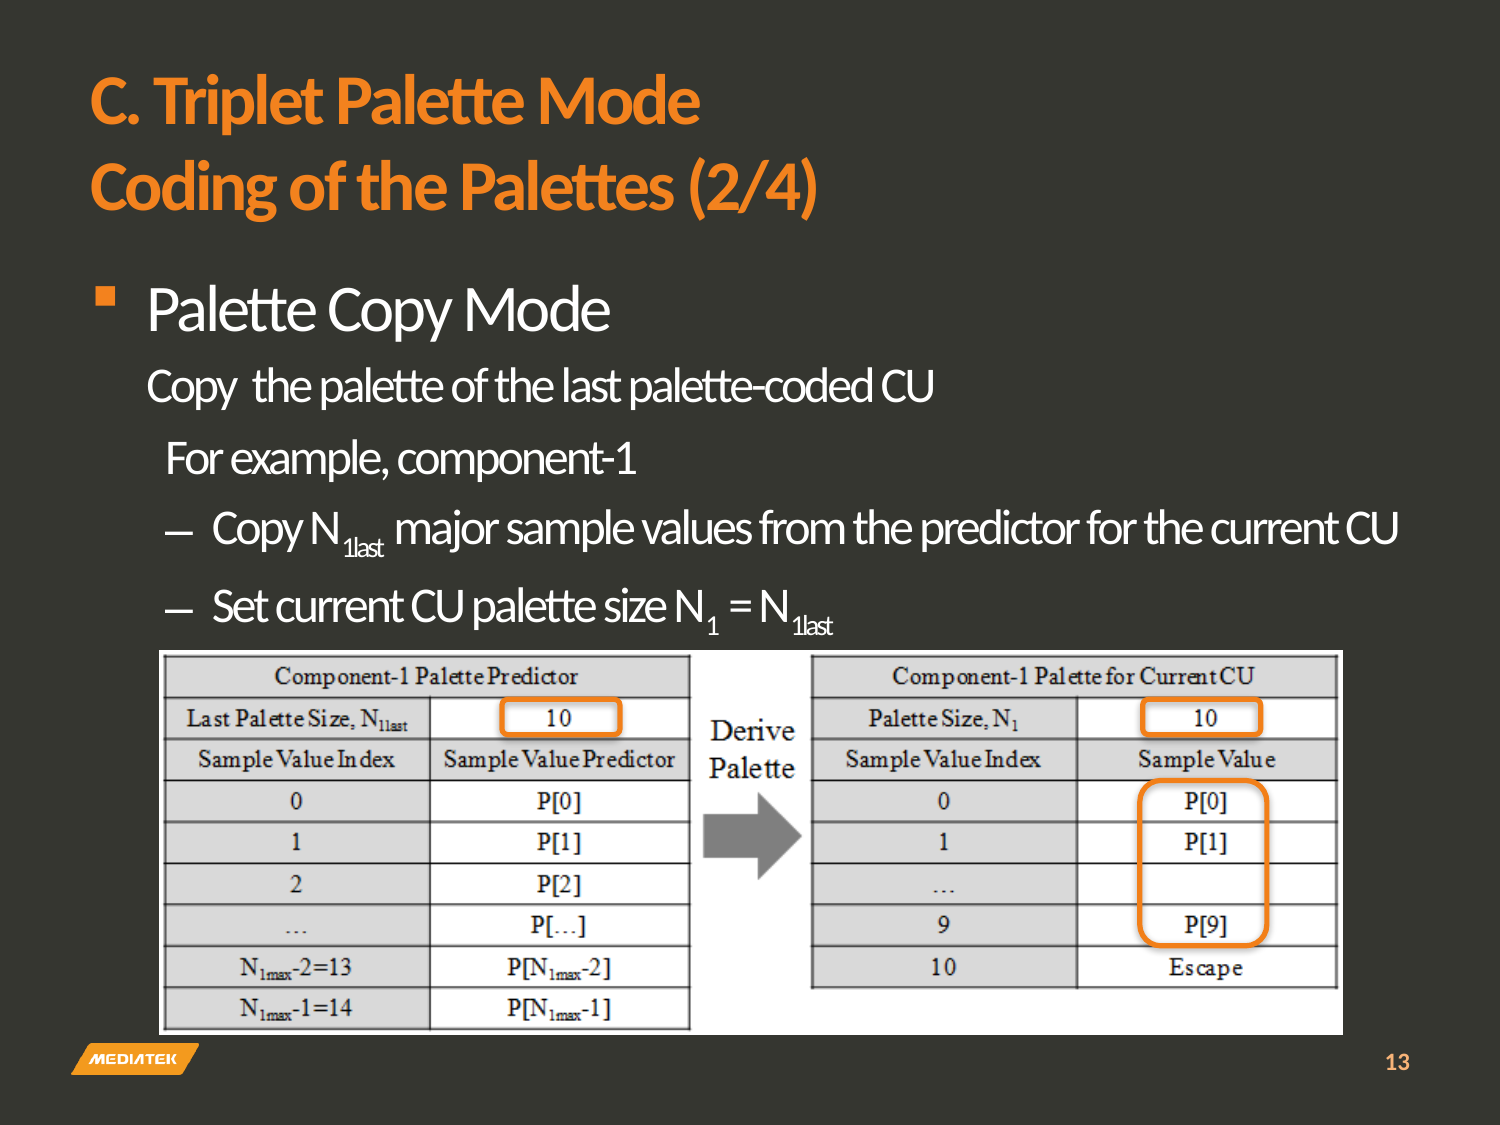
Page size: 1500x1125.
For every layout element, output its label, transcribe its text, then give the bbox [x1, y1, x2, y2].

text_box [159, 650, 1343, 1036]
title C. Triplet Palette Mode Coding of the Palettes (2/4) [75, 45, 1425, 233]
slide_number 13 [1251, 1029, 1425, 1090]
list Palette Copy Mode Copy the palette of the last palette-coded CU For example, component-1 Copy N1last major sample values from the predictor for the current CU Set current CU palette size N1 = N1last [75, 257, 1471, 1000]
picture [71, 1043, 199, 1075]
